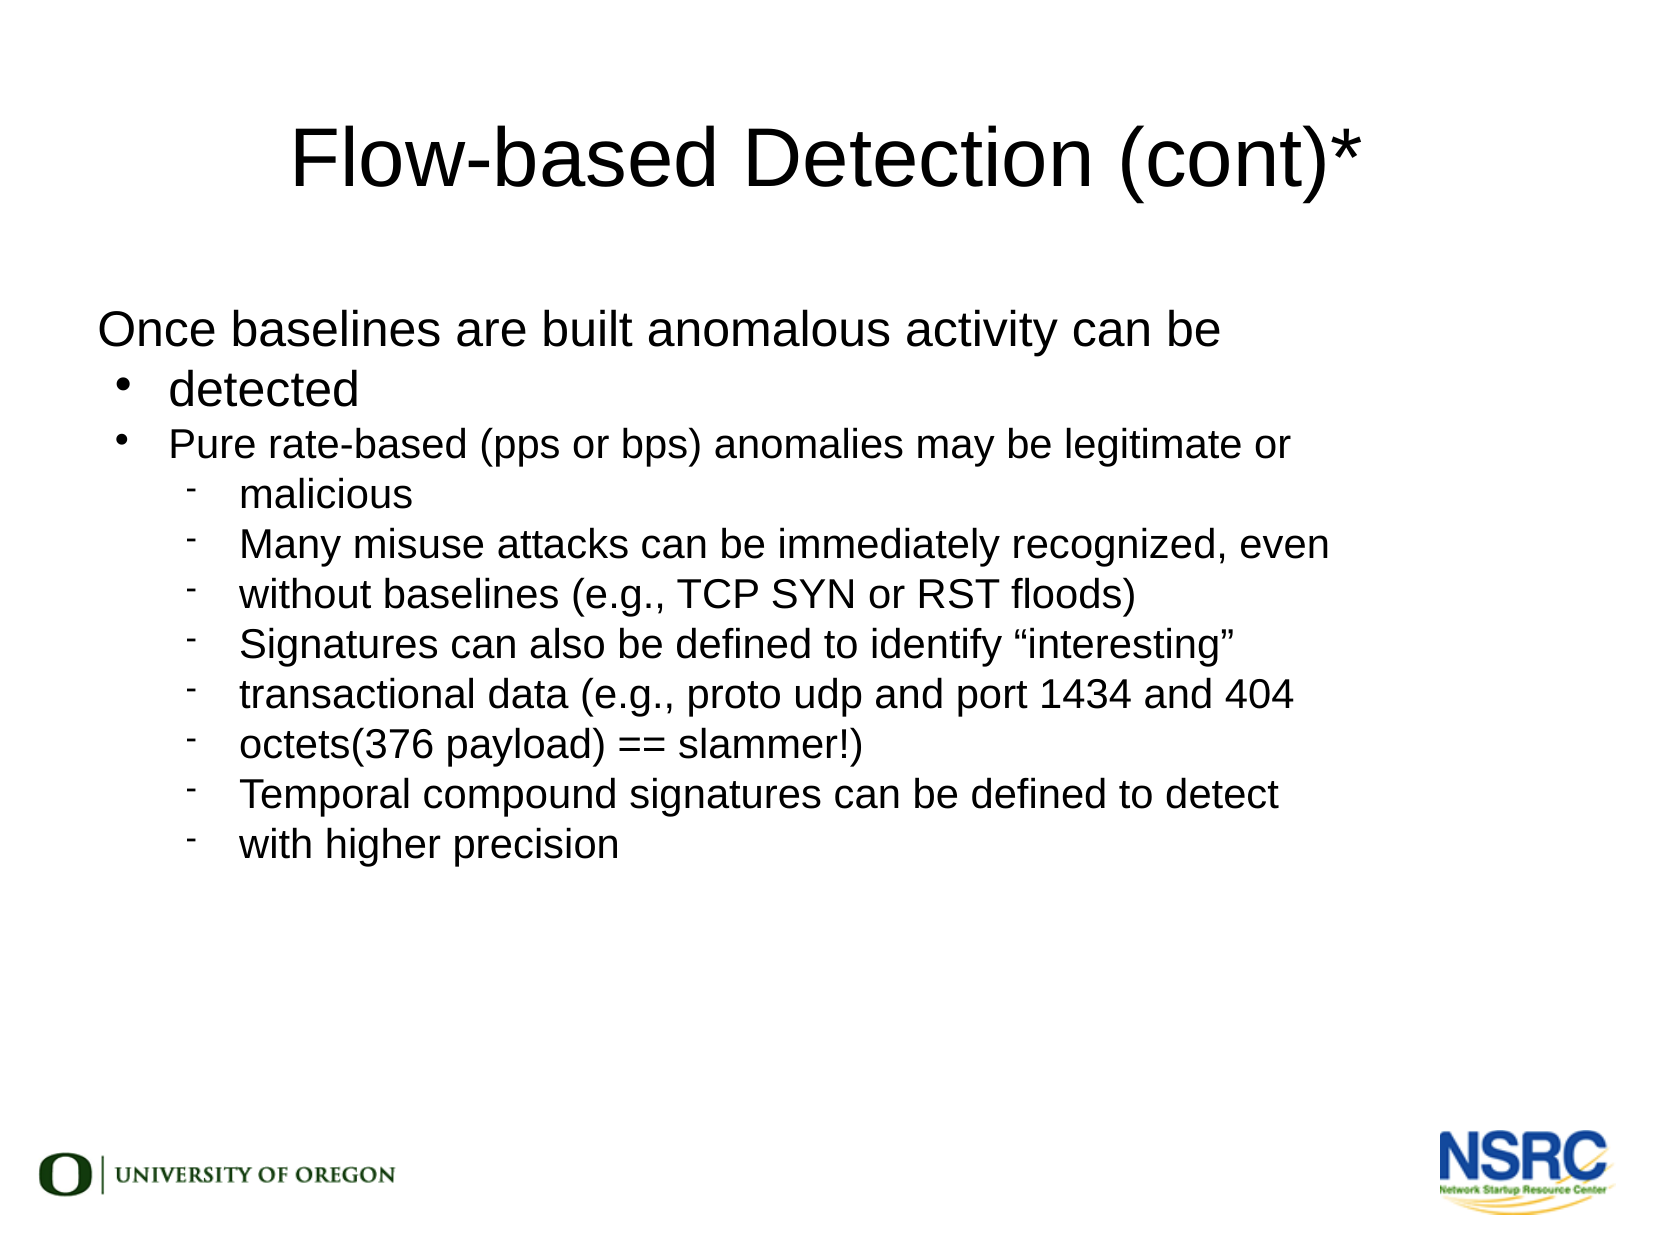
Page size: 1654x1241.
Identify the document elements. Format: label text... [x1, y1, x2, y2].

text_box Flow-based Detection (cont)* [82, 49, 1571, 257]
picture [1440, 1130, 1616, 1215]
text_box Once baselines are built anomalous activity can be detected Pure rate-based (pps or bps) anomalies may be legitimate or malicious Many misuse attacks can be immediately recognized, even without baselines (e.g., TCP SYN or RST floods) Signatures can also be defined to identify “interesting” transactional data (e.g., proto udp and port 1434 and 404 octets(376 payload) == slammer!) Temporal compound signatures can be defined to detect with higher precision [82, 289, 1571, 1108]
picture [37, 1151, 397, 1198]
